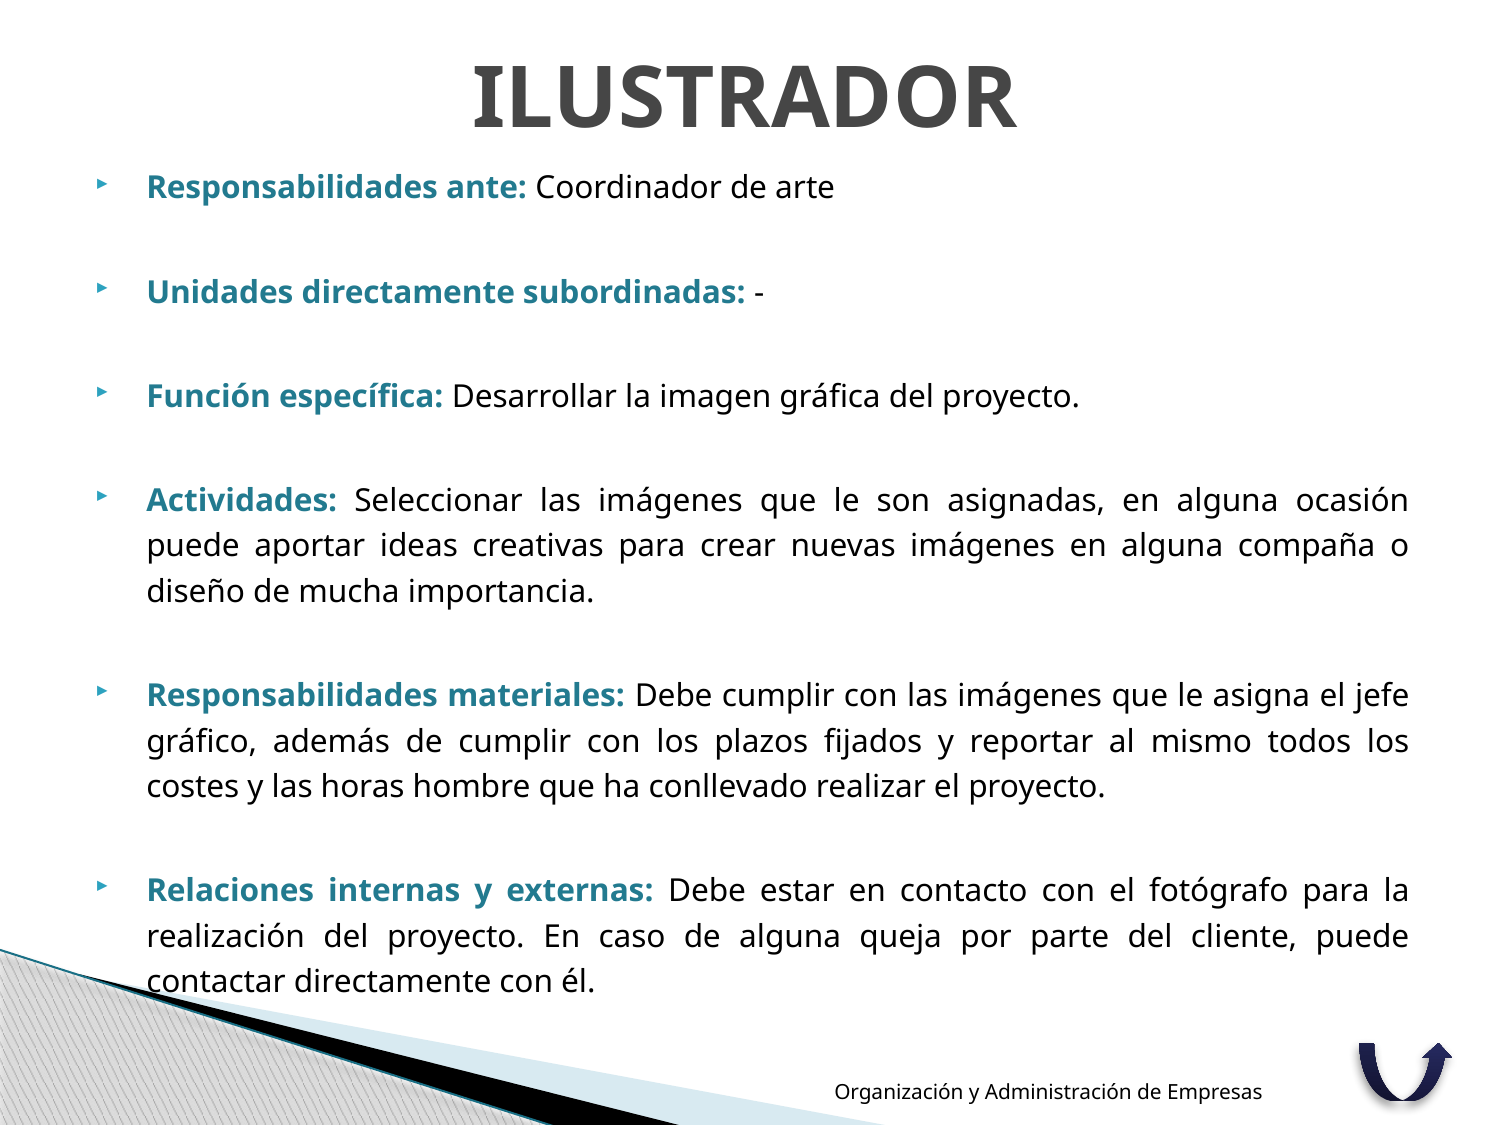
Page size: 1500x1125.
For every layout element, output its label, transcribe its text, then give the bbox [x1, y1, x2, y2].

title ILUSTRADOR [70, 0, 1421, 188]
list Responsabilidades ante: Coordinador de arte Unidades directamente subordinadas: - Función específica: Desarrollar la imagen gráfica del proyecto. Actividades: Seleccionar las imágenes que le son asignadas, en alguna ocasión puede aportar ideas creativas para crear nuevas imágenes en alguna compaña o diseño de mucha importancia. Responsabilidades materiales: Debe cumplir con las imágenes que le asigna el jefe gráfico, además de cumplir con los plazos fijados y reportar al mismo todos los costes y las horas hombre que ha conllevado realizar el proyecto. Relaciones internas y externas: Debe estar en contacto con el fotógrafo para la realización del proyecto. En caso de alguna queja por parte del cliente, puede contactar directamente con él. [75, 152, 1425, 1008]
footer Organización y Administración de Empresas [718, 1051, 1278, 1112]
text_box [1359, 1042, 1452, 1102]
